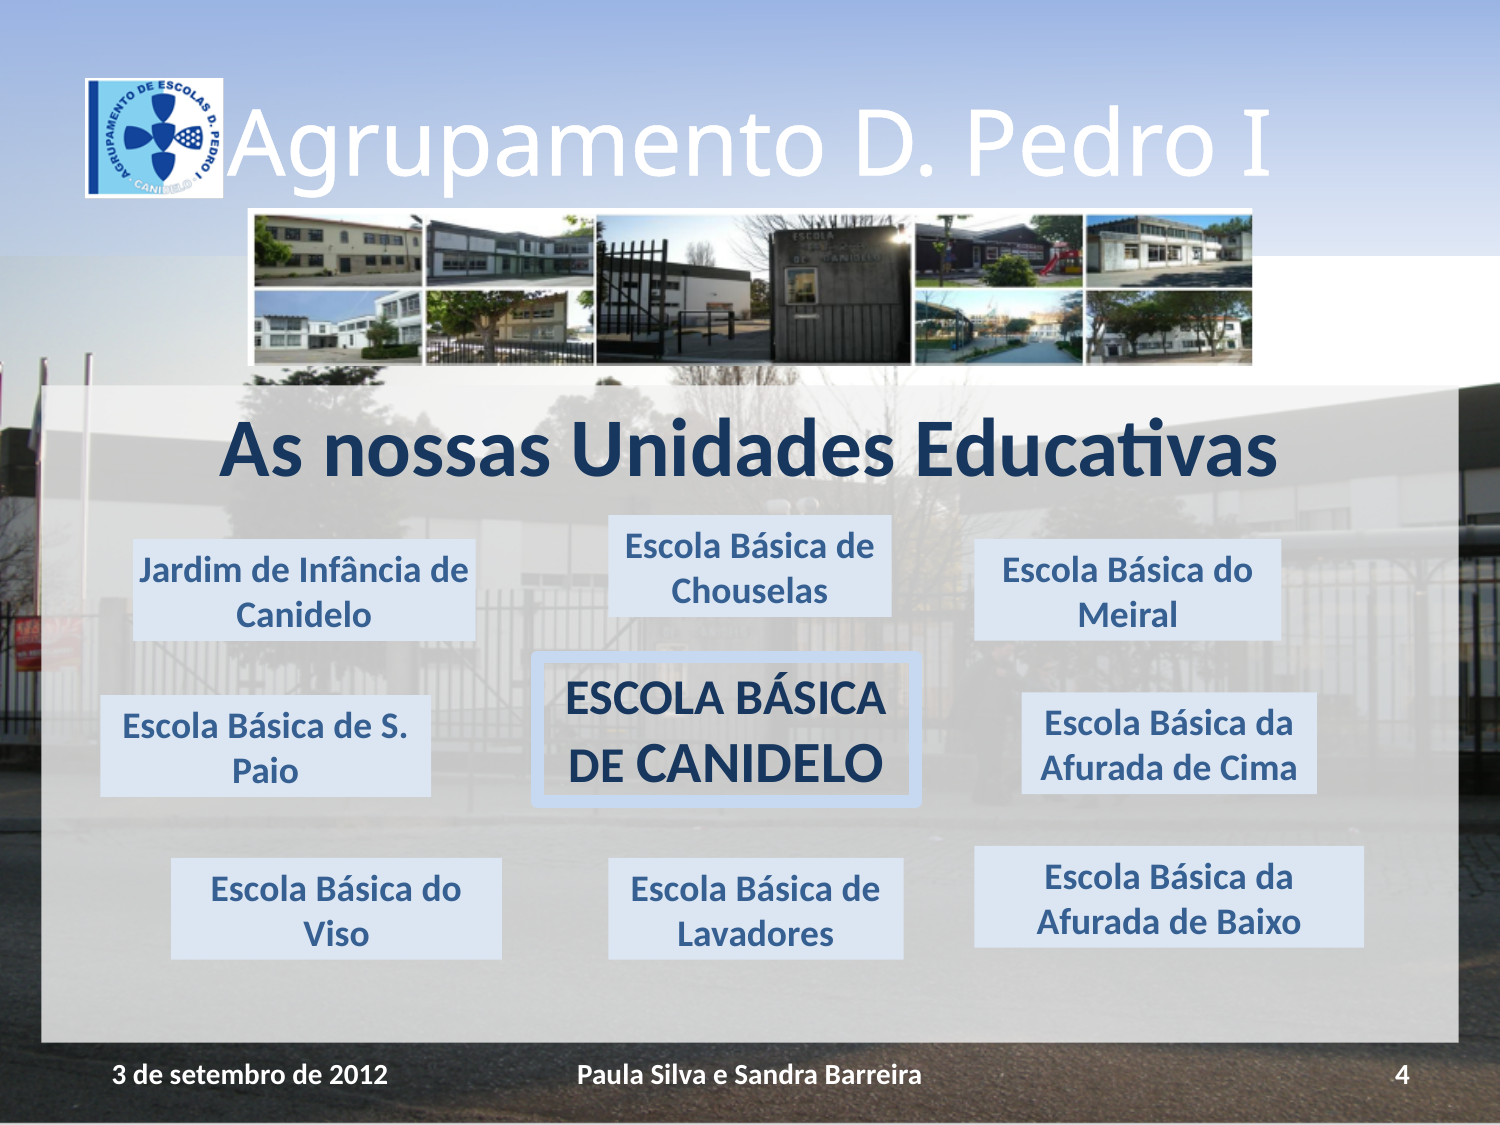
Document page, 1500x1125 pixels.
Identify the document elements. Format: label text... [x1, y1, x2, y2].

text_box Escola Básica do Meiral [974, 538, 1282, 641]
list As nossas Unidades Educativas [41, 385, 1459, 1043]
text_box Escola Básica do Viso [171, 857, 502, 960]
text_box Escola Básica de S. Paio [100, 695, 432, 797]
text_box Jardim de Infância de Canidelo [133, 539, 476, 641]
text_box Escola Básica de Chouselas [608, 515, 892, 617]
text_box ESCOLA BÁSICA DE CANIDELO [537, 656, 916, 802]
title Agrupamento D. Pedro I [75, 37, 1425, 241]
footer Paula Silva e Sandra Barreira [512, 1042, 988, 1103]
text_box Escola Básica da Afurada de Cima [1021, 692, 1317, 795]
slide_number 4 [1074, 1042, 1425, 1103]
slide_number 3 de setembro de 2012 [75, 1042, 425, 1103]
text_box Escola Básica de Lavadores [608, 857, 904, 960]
picture [0, 207, 1500, 1125]
text_box Escola Básica da Afurada de Baixo [974, 845, 1365, 948]
